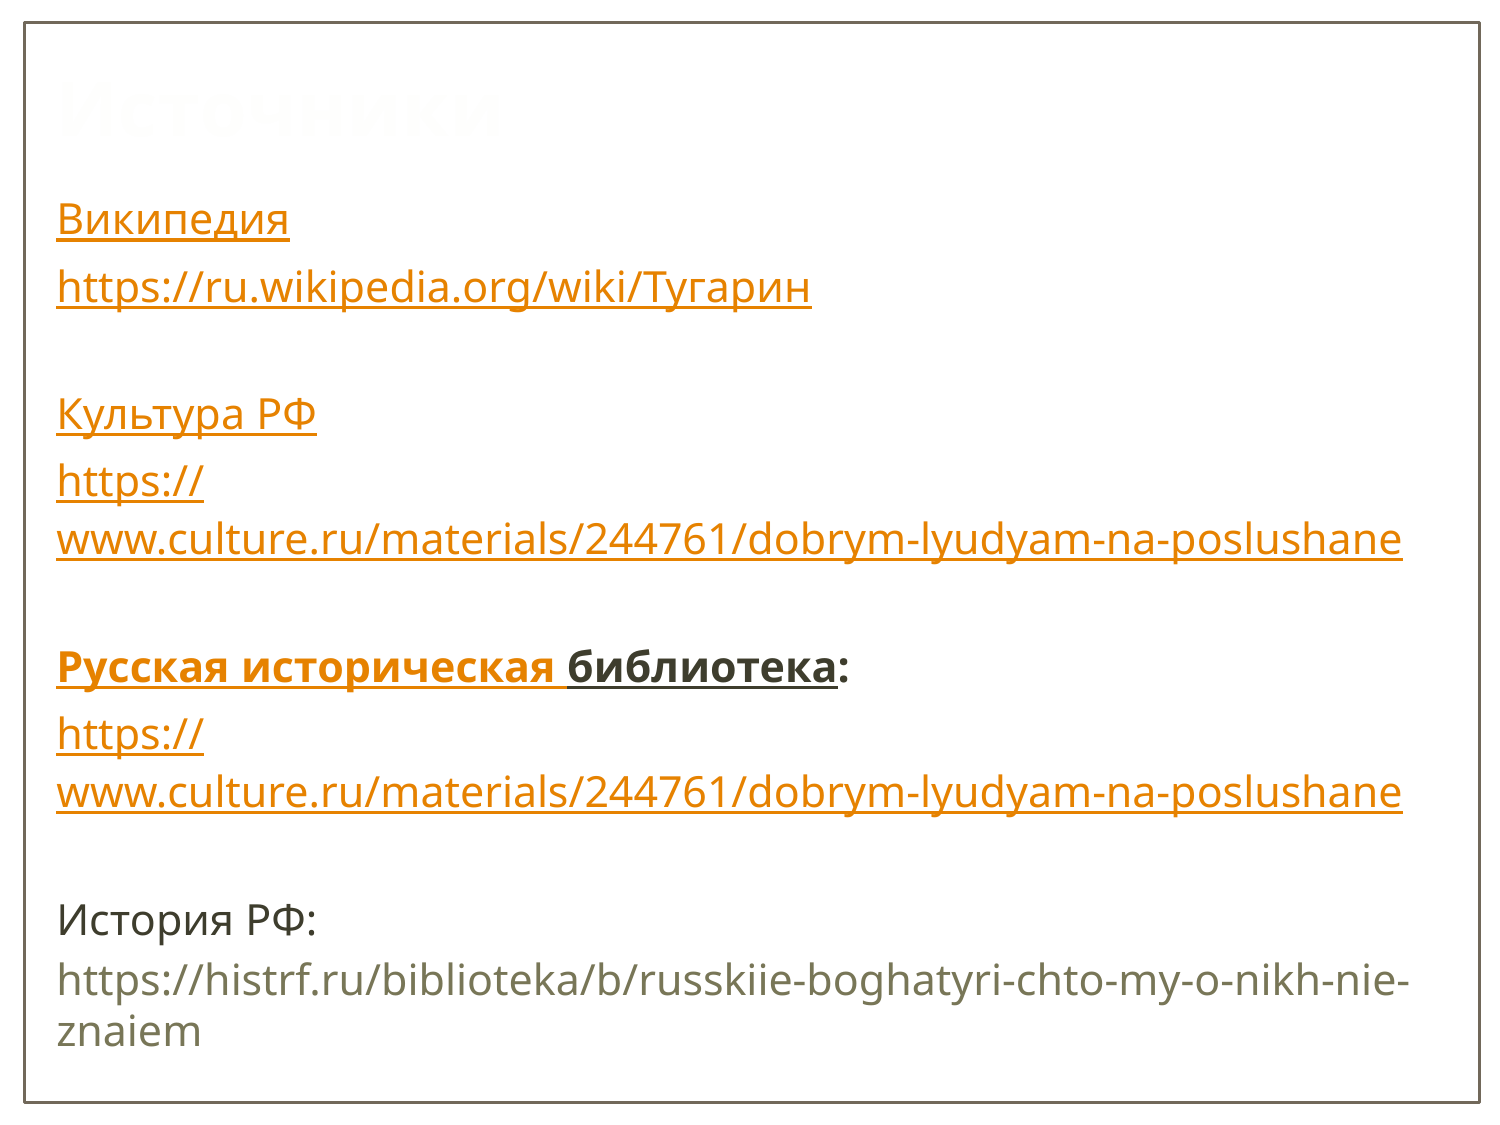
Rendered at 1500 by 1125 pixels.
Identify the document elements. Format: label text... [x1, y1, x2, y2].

title Источники [41, 0, 1392, 160]
list Википедия https://ru.wikipedia.org/wiki/Тугарин Культура РФ https://www.culture.ru/materials/244761/dobrym-lyudyam-na-poslushane Русская историческая библиотека: https://www.culture.ru/materials/244761/dobrym-lyudyam-na-poslushane История РФ: https://histrf.ru/biblioteka/b/russkiie-boghatyri-chto-my-o-nikh-nie-znaiem [41, 184, 1483, 1071]
